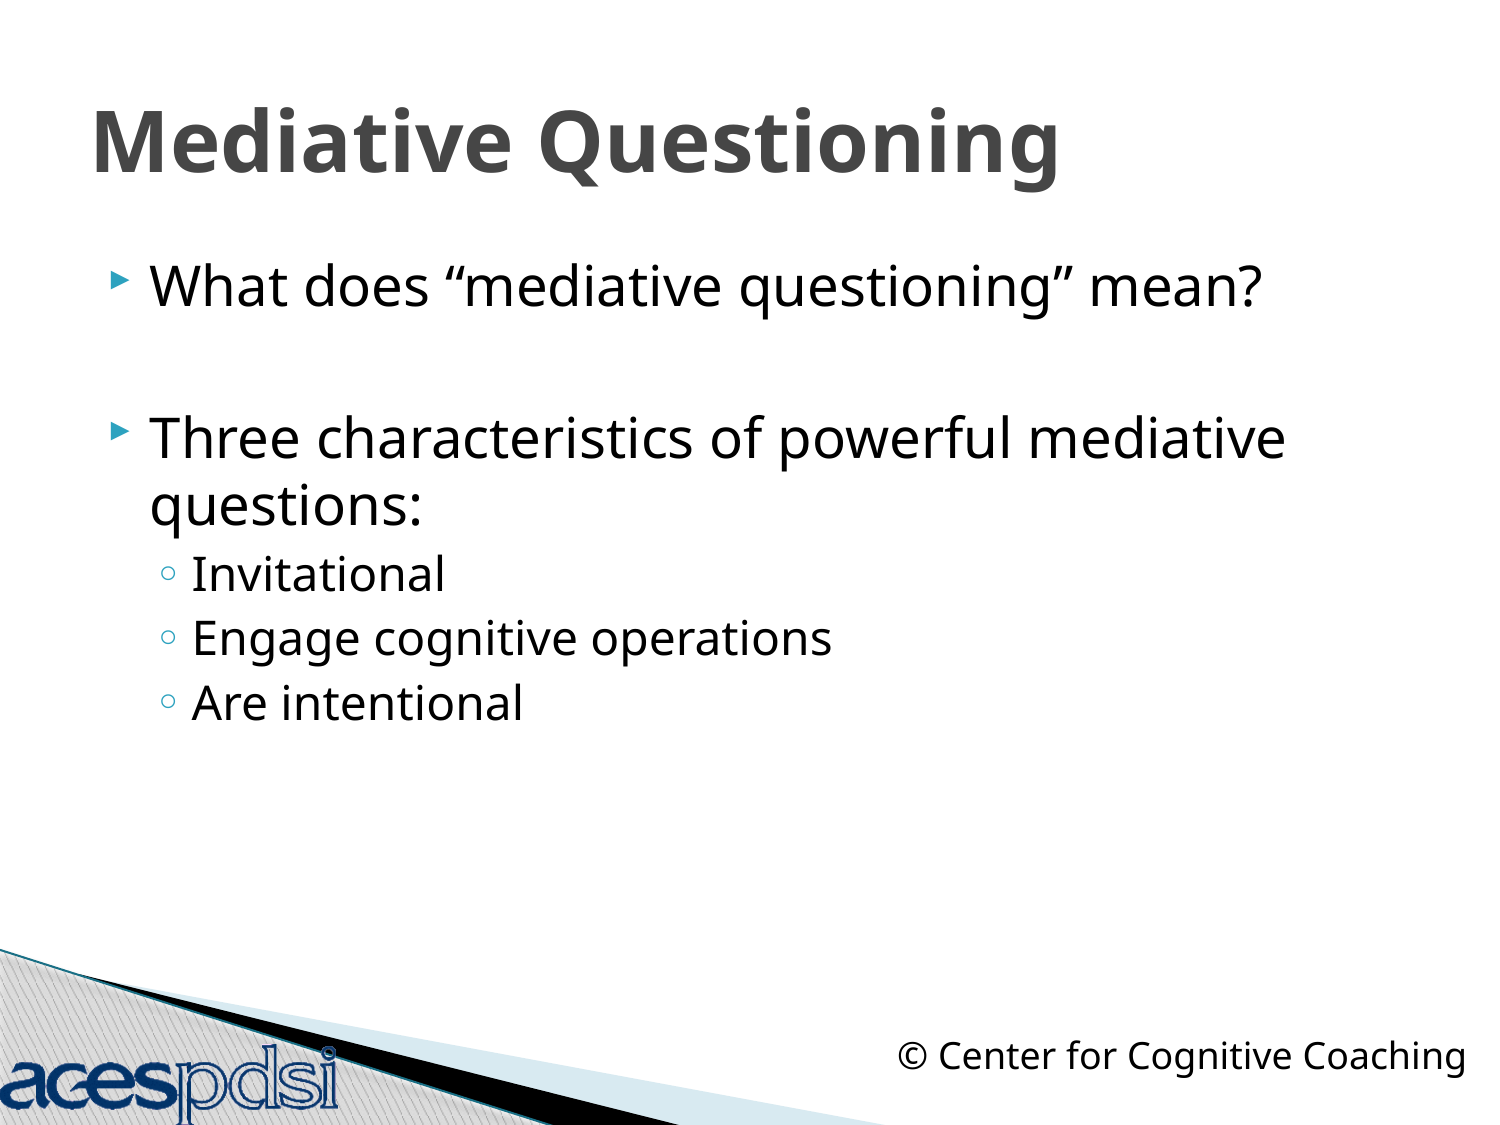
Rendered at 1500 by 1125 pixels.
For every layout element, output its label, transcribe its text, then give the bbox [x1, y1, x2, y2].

title Mediative Questioning [75, 45, 1425, 233]
list What does “mediative questioning” mean? Three characteristics of powerful mediative questions: Invitational Engage cognitive operations Are intentional [75, 243, 1425, 986]
picture [0, 1044, 338, 1125]
text_box © Center for Cognitive Coaching [882, 1024, 1483, 1085]
